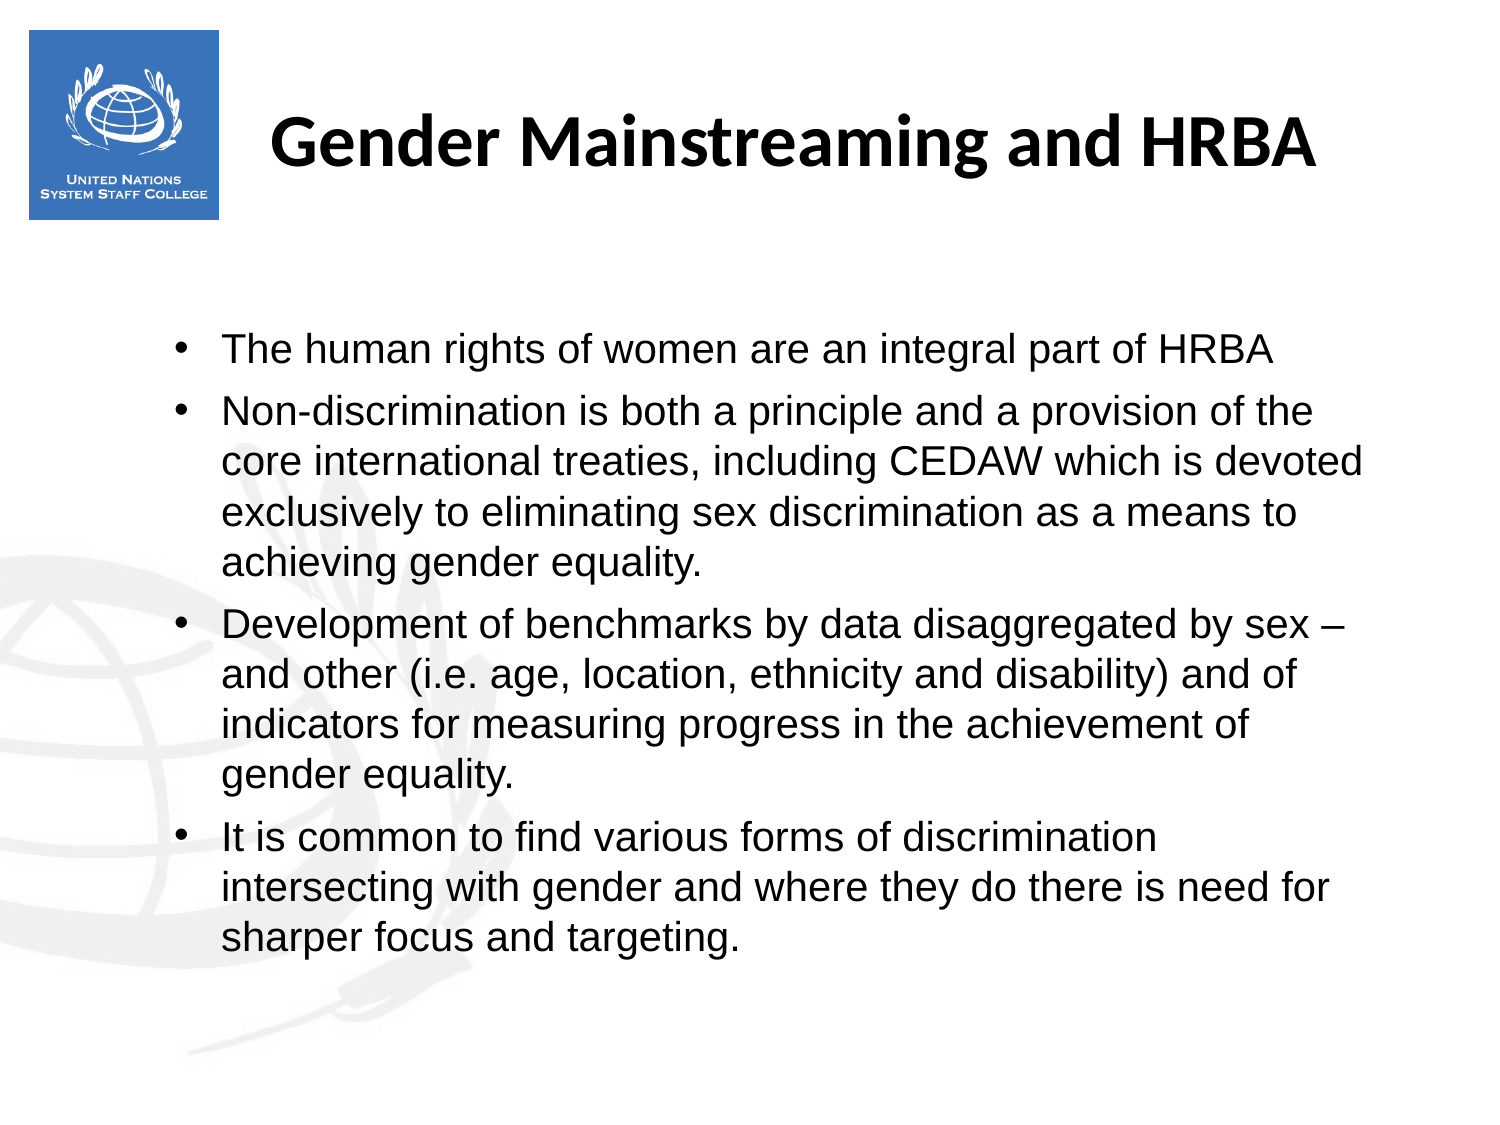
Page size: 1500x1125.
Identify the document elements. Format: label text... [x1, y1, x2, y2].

text_box Gender Mainstreaming and HRBA [255, 83, 1390, 189]
text_box The human rights of women are an integral part of HRBA Non-discrimination is both a principle and a provision of the core international treaties, including CEDAW which is devoted exclusively to eliminating sex discrimination as a means to achieving gender equality. Development of benchmarks by data disaggregated by sex – and other (i.e. age, location, ethnicity and disability) and of indicators for measuring progress in the achievement of gender equality. It is common to find various forms of discrimination intersecting with gender and where they do there is need for sharper focus and targeting. [159, 314, 1390, 1125]
picture [29, 30, 219, 220]
